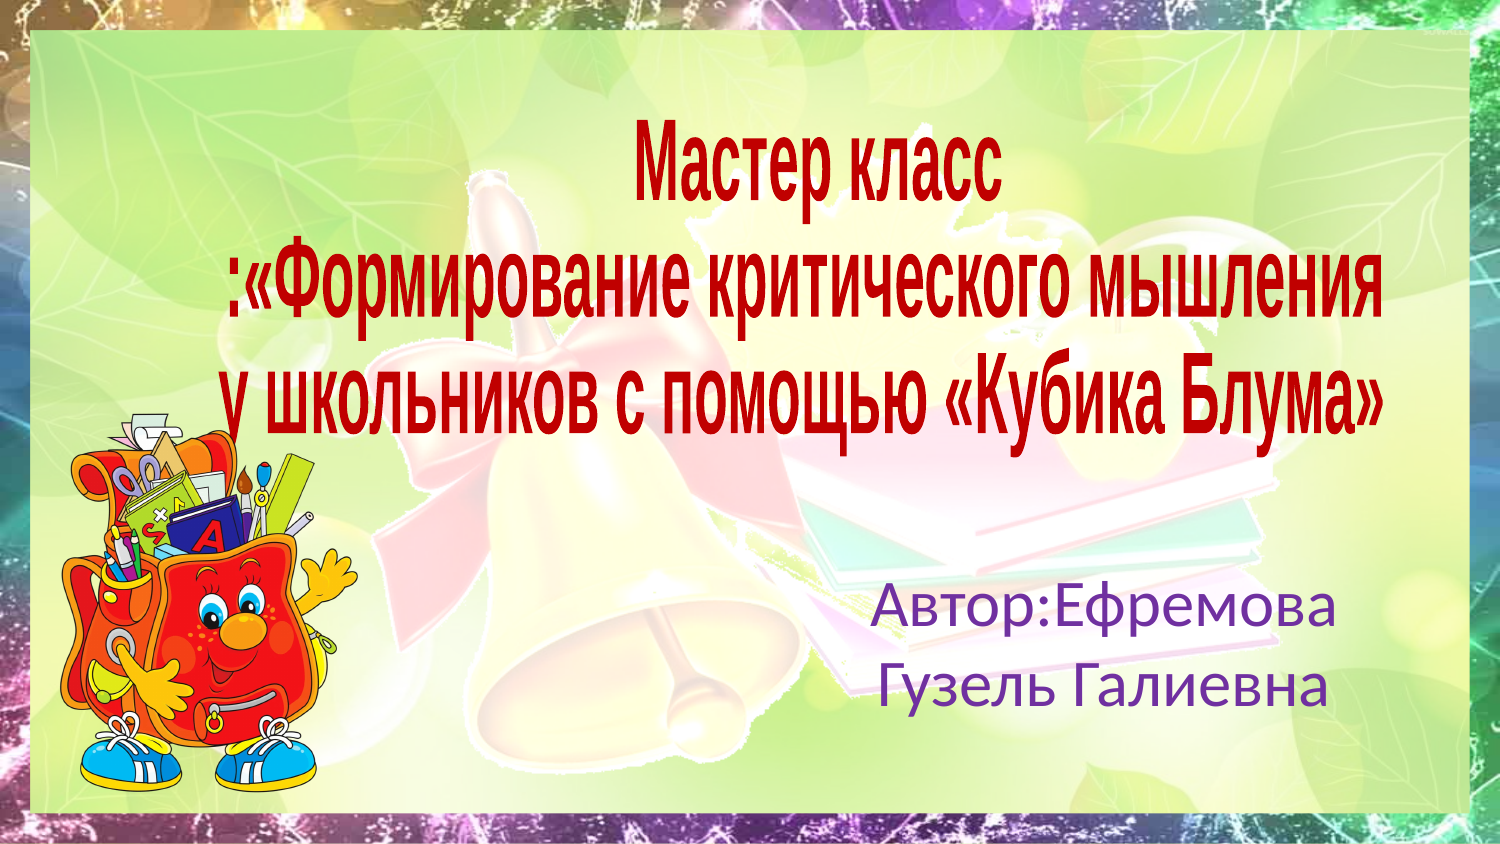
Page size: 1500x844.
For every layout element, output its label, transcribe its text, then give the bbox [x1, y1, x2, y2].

subtitle Автор:Ефремова Гузель Галиевна [773, 551, 1436, 799]
picture [0, 0, 1500, 844]
title [243, 91, 1284, 292]
